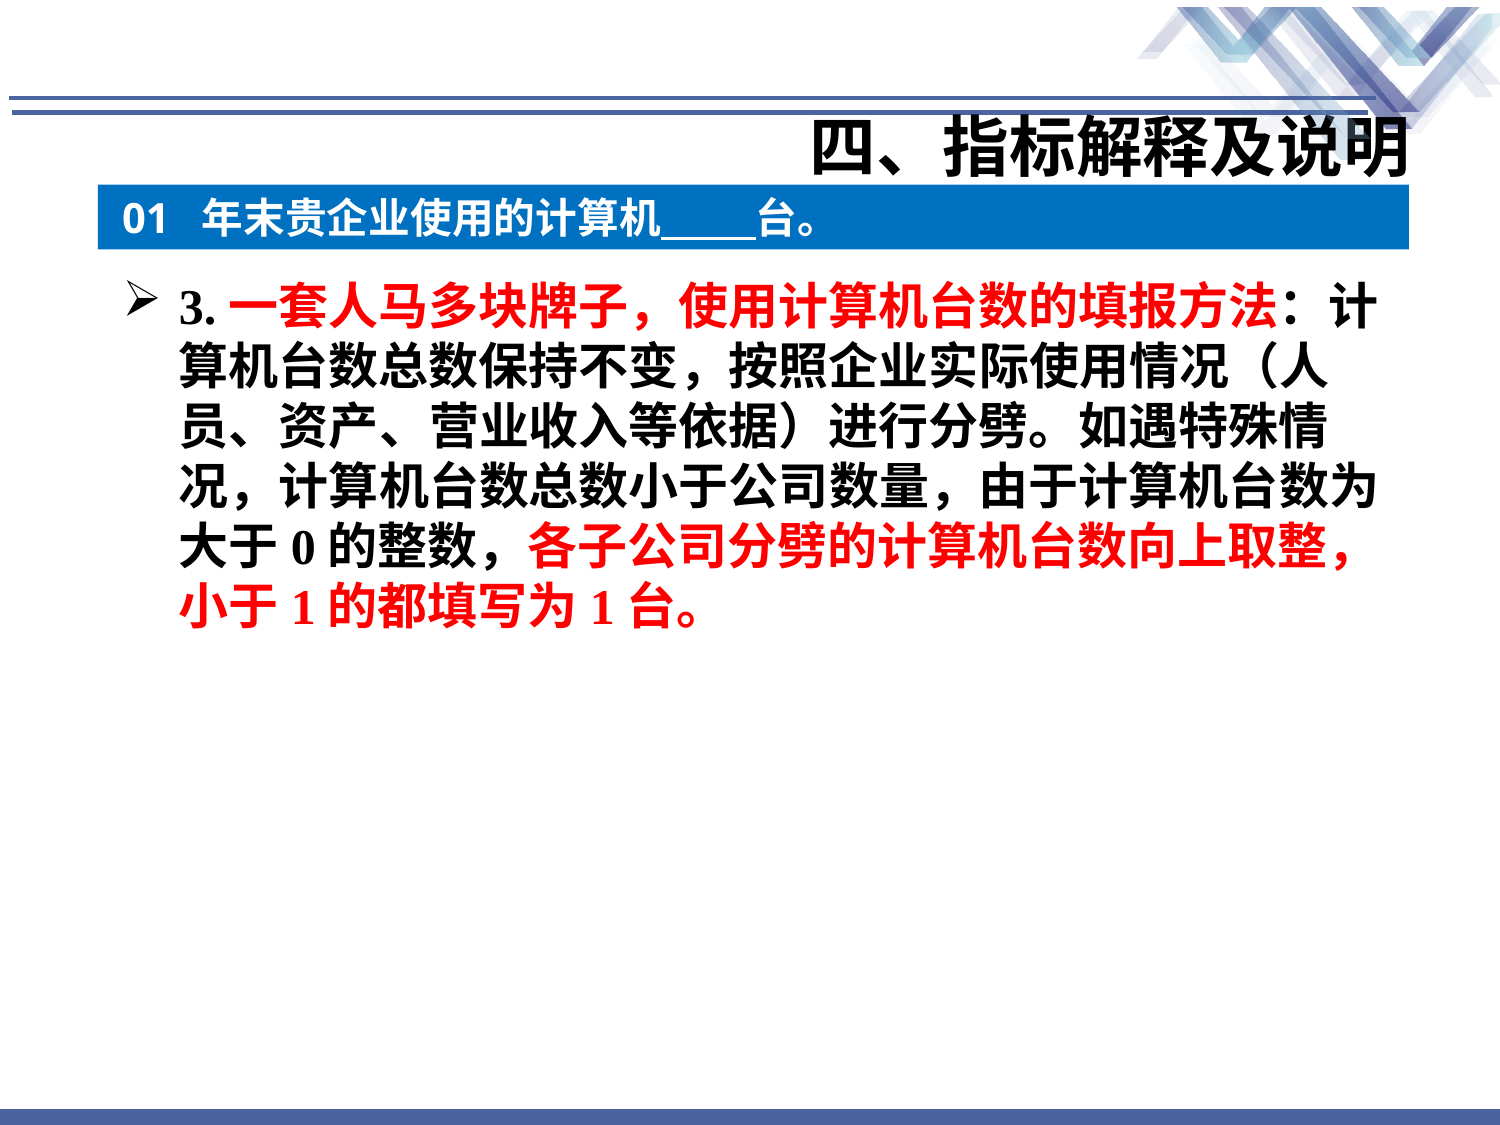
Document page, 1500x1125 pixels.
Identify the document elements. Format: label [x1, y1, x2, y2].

text_box [0, 7, 1500, 1125]
